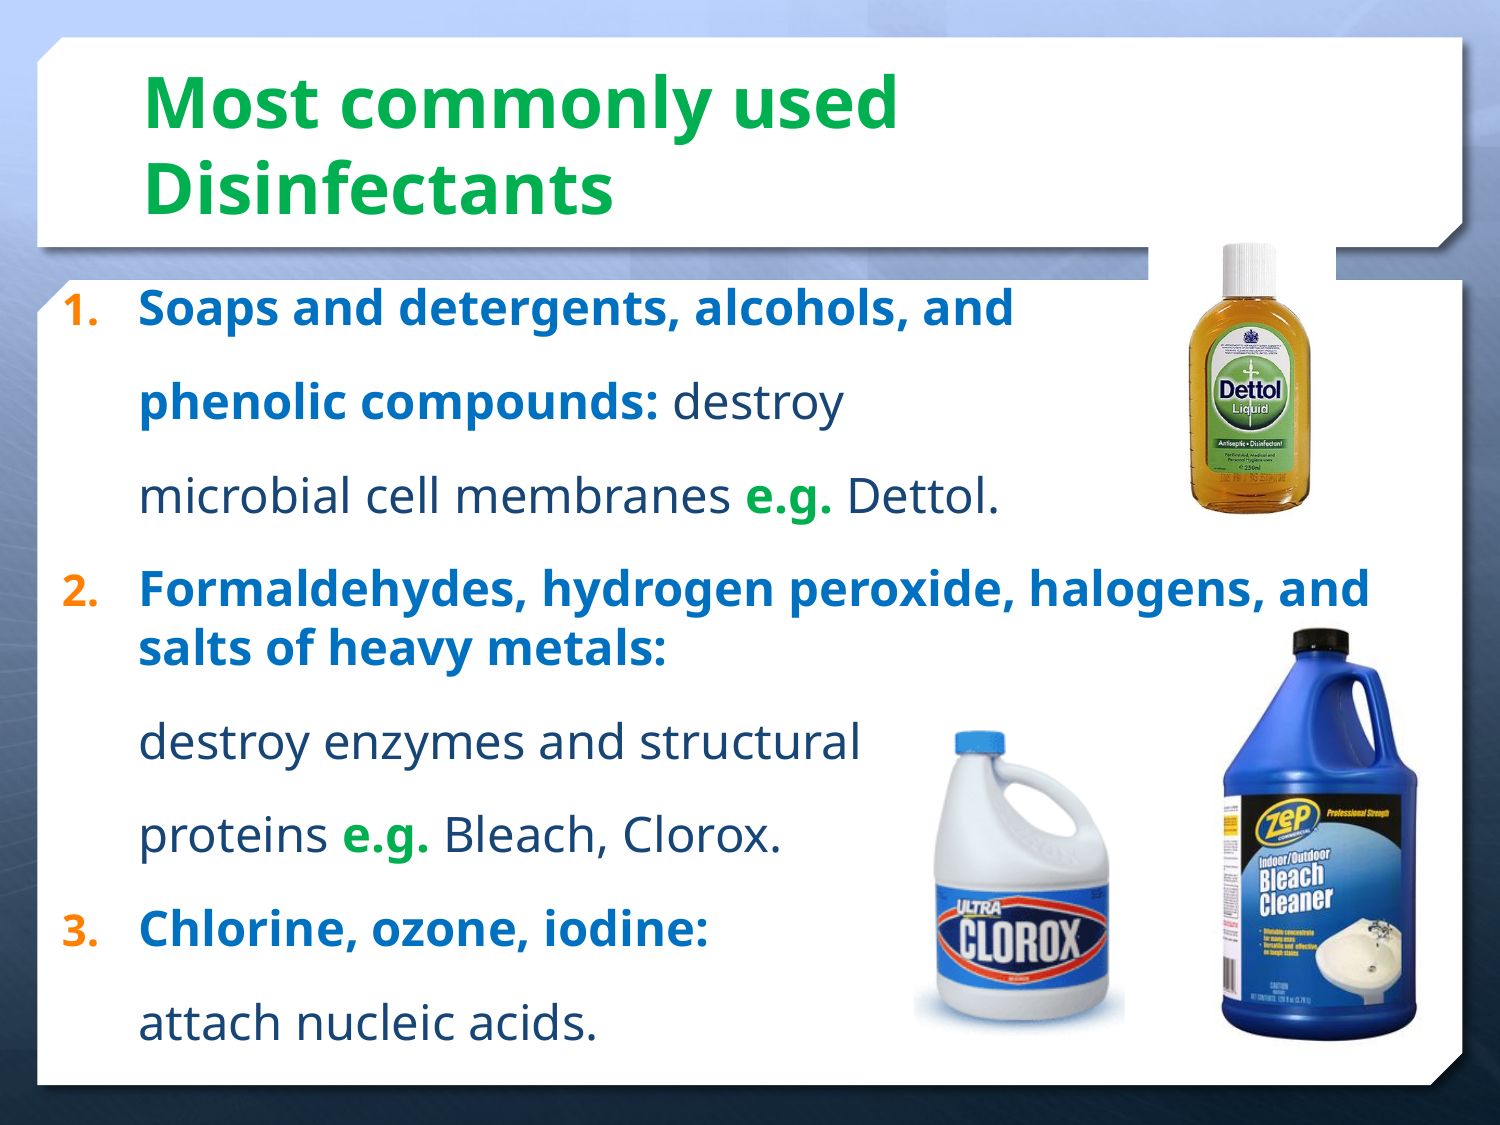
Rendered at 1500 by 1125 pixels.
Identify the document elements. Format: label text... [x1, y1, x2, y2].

picture [913, 726, 1126, 1037]
title Most commonly used Disinfectants [127, 48, 1372, 236]
list Soaps and detergents, alcohols, and phenolic compounds: destroy microbial cell membranes e.g. Dettol. Formaldehydes, hydrogen peroxide, halogens, and salts of heavy metals: destroy enzymes and structural proteins e.g. Bleach, Clorox. Chlorine, ozone, iodine: attach nucleic acids. [46, 269, 1437, 1067]
picture [1147, 233, 1337, 523]
picture [1180, 620, 1442, 1056]
